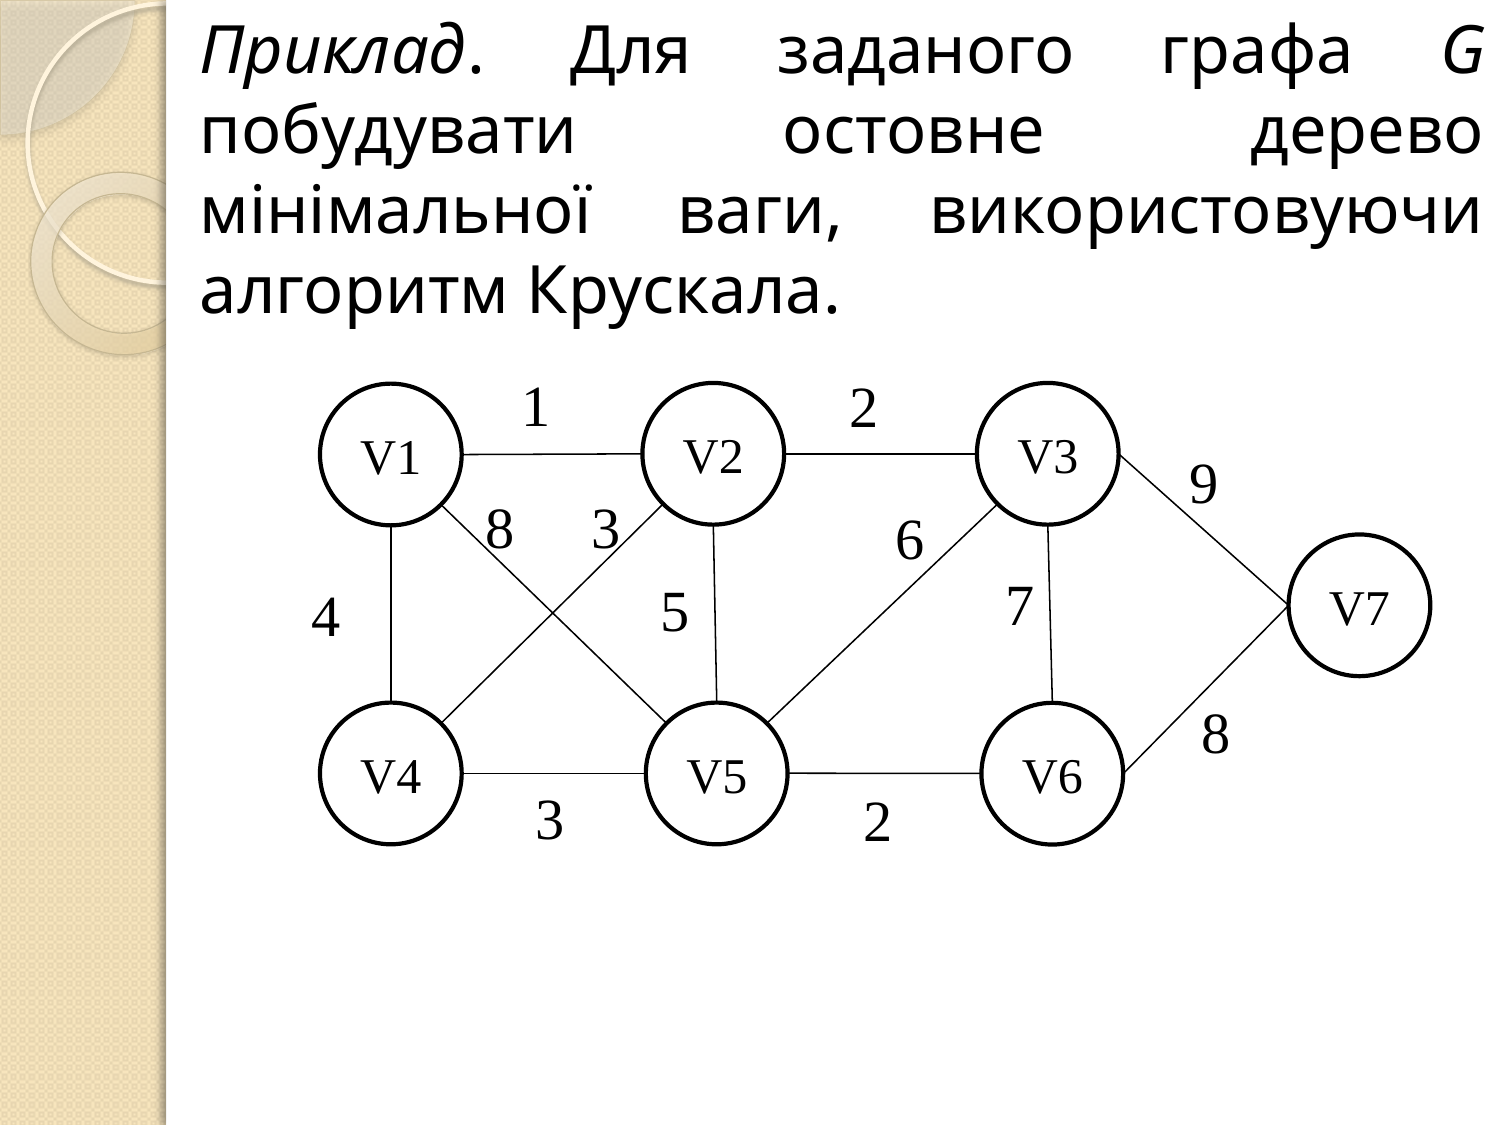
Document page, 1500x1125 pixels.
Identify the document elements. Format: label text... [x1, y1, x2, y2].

list Приклад. Для заданого графа G побудувати остовне дерево мінімальної ваги, використовуючи алгоритм Крускала. [171, 0, 1500, 268]
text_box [296, 359, 1431, 862]
